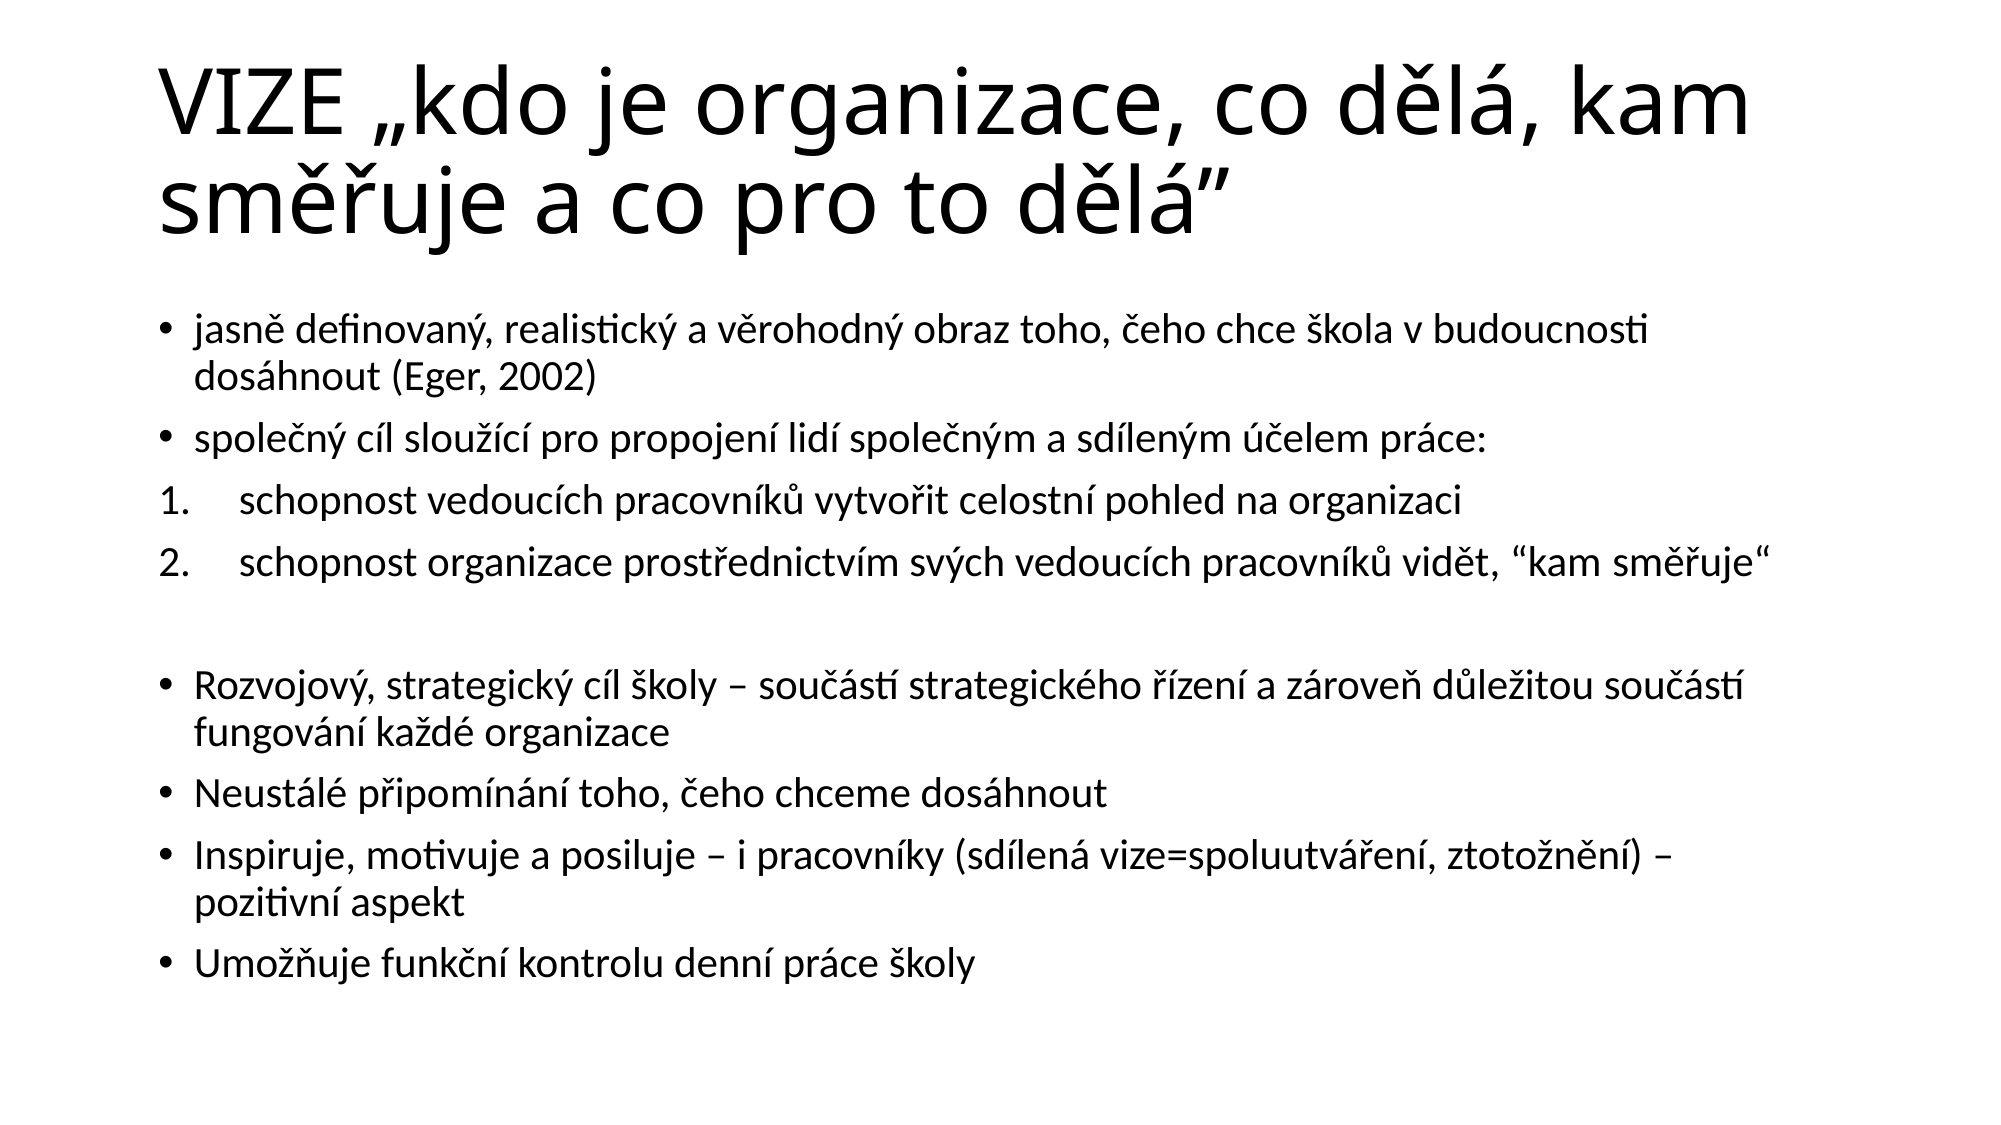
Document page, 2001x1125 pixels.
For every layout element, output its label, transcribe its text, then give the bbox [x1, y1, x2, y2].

list jasně definovaný, realistický a věrohodný obraz toho, čeho chce škola v budoucnosti dosáhnout (Eger, 2002) společný cíl sloužící pro propojení lidí společným a sdíleným účelem práce: schopnost vedoucích pracovníků vytvořit celostní pohled na organizaci schopnost organizace prostřednictvím svých vedoucích pracovníků vidět, “kam směřuje“ Rozvojový, strategický cíl školy – součástí strategického řízení a zároveň důležitou součástí fungování každé organizace Neustálé připomínání toho, čeho chceme dosáhnout Inspiruje, motivuje a posiluje – i pracovníky (sdílená vize=spoluutváření, ztotožnění) – pozitivní aspekt Umožňuje funkční kontrolu denní práce školy [143, 299, 1821, 1014]
title VIZE „kdo je organizace, co dělá, kam směřuje a co pro to dělá” [143, 45, 1821, 264]
